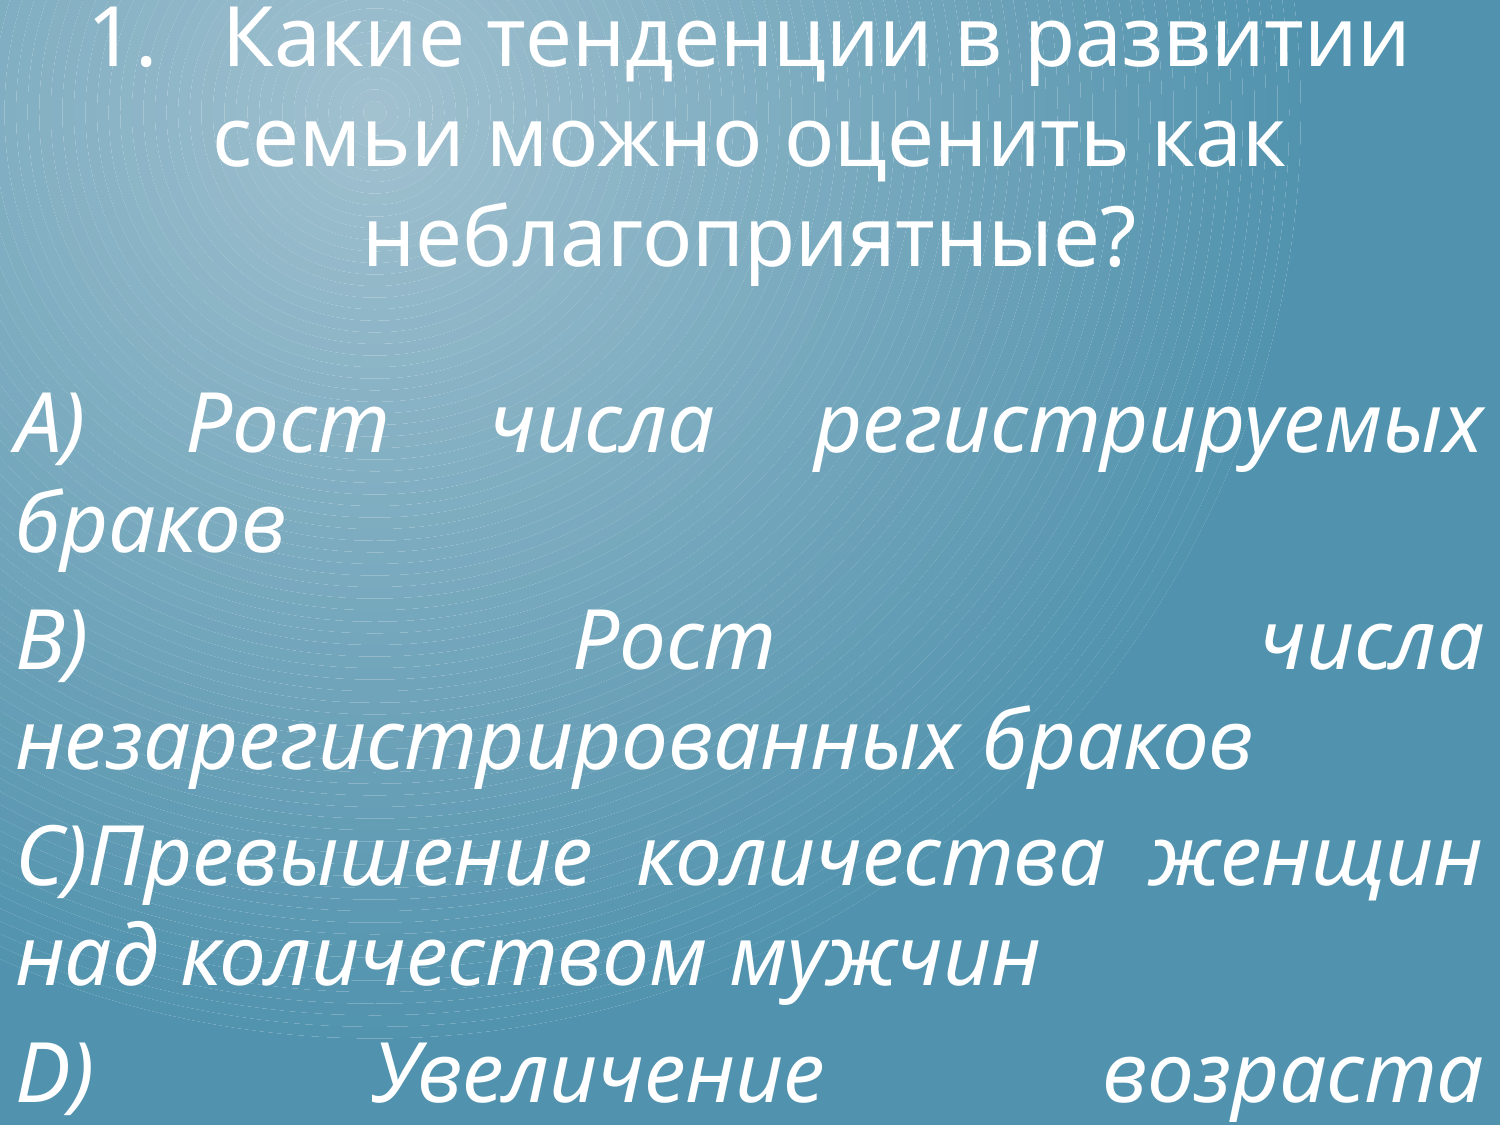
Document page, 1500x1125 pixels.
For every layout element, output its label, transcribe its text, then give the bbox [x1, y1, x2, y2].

title 1. Какие тенденции в развитии семьи можно оценить как неблагоприятные? [0, 0, 1500, 268]
subtitle А) Рост числа регистрируемых браков В) Рост числа незарегистрированных браков С)Превышение количества женщин над количеством мужчин D) Увеличение возраста вступающих в брак [0, 361, 1500, 825]
